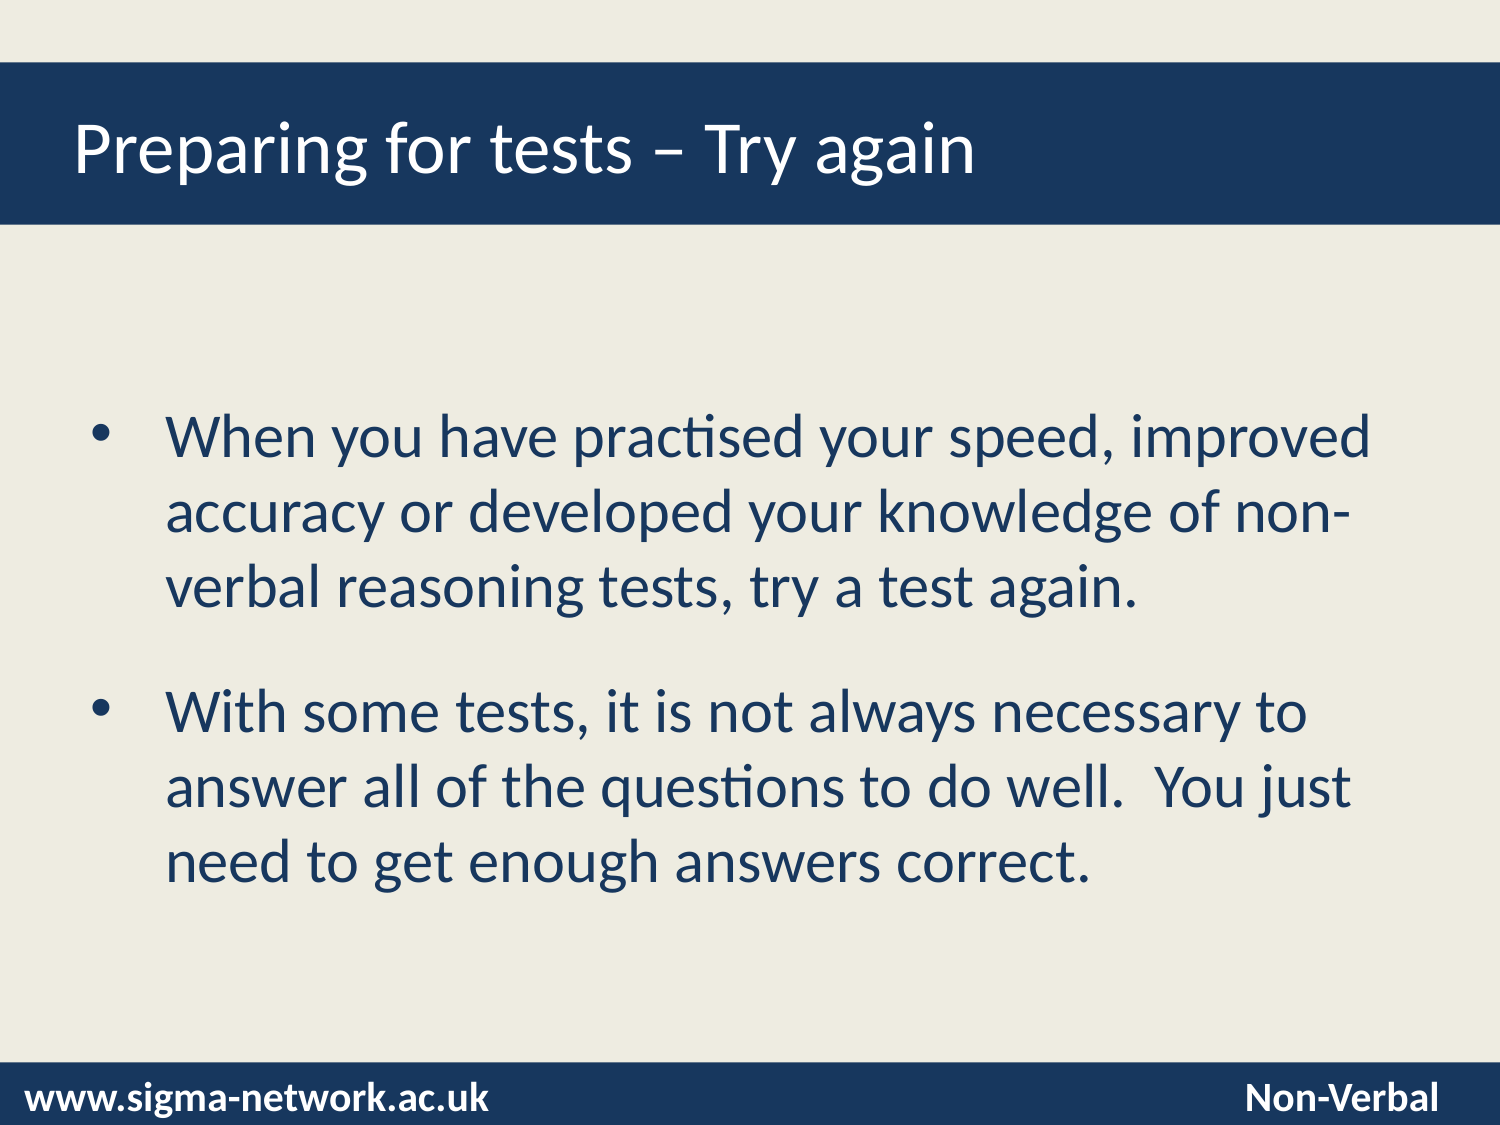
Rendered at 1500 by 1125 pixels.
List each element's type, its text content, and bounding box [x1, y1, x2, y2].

title Preparing for tests – Try again [0, 62, 1500, 225]
list When you have practised your speed, improved accuracy or developed your knowledge of non-verbal reasoning tests, try a test again. With some tests, it is not always necessary to answer all of the questions to do well. You just need to get enough answers correct. [75, 262, 1425, 1005]
